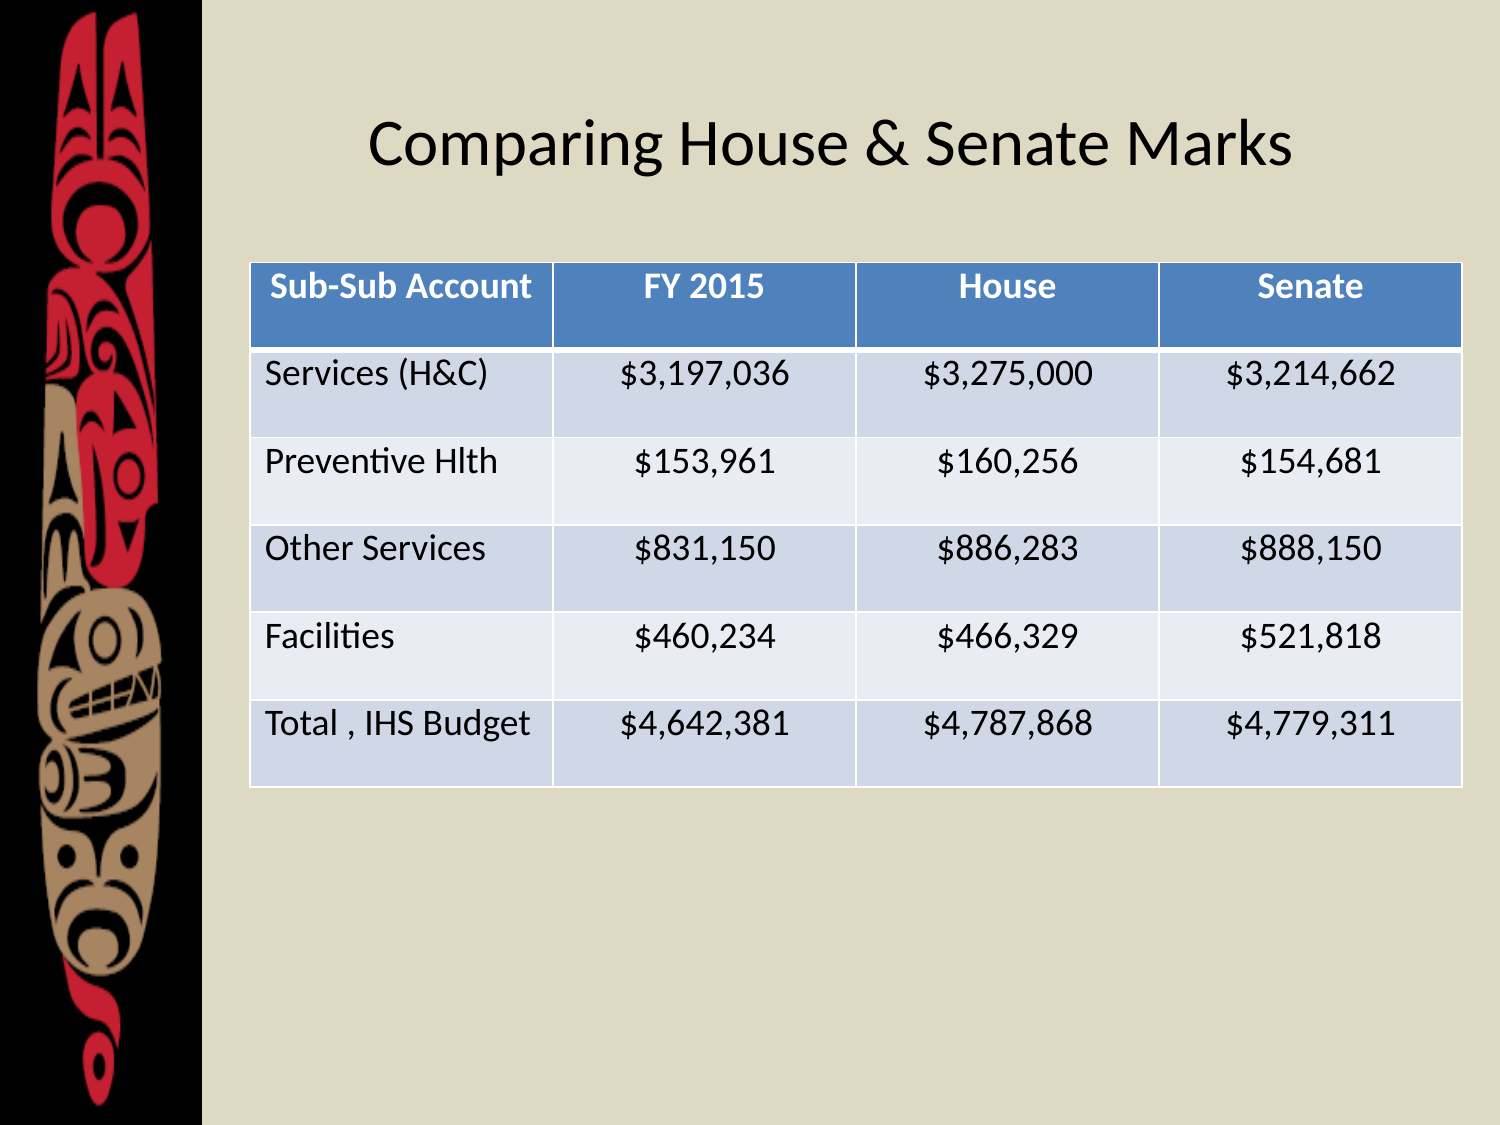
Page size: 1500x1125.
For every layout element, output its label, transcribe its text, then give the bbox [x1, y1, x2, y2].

table_cell $3,197,036 [554, 353, 855, 437]
table_header Senate [1160, 263, 1461, 347]
table_cell $888,150 [1160, 526, 1461, 611]
table_cell Other Services [251, 526, 552, 611]
table_cell $4,779,311 [1160, 701, 1461, 786]
table_cell $3,214,662 [1160, 353, 1461, 437]
table_header FY 2015 [554, 263, 855, 347]
table_cell Services (H&C) [251, 353, 552, 437]
table_cell $460,234 [554, 613, 855, 699]
table_header House [857, 263, 1158, 347]
table_cell $4,787,868 [857, 701, 1158, 786]
table_cell $466,329 [857, 613, 1158, 699]
table_cell Preventive Hlth [251, 438, 552, 524]
table_cell $831,150 [554, 526, 855, 611]
table_cell $154,681 [1160, 438, 1461, 524]
table_cell $886,283 [857, 526, 1158, 611]
picture [0, 0, 202, 1125]
table_cell $4,642,381 [554, 701, 855, 786]
table_cell $521,818 [1160, 613, 1461, 699]
table_header Sub-Sub Account [251, 263, 552, 347]
table_cell $3,275,000 [857, 353, 1158, 437]
table_cell $153,961 [554, 438, 855, 524]
title Comparing House & Senate Marks [237, 45, 1425, 233]
table_cell $160,256 [857, 438, 1158, 524]
table_cell Total , IHS Budget [251, 701, 552, 786]
table_cell Facilities [251, 613, 552, 699]
